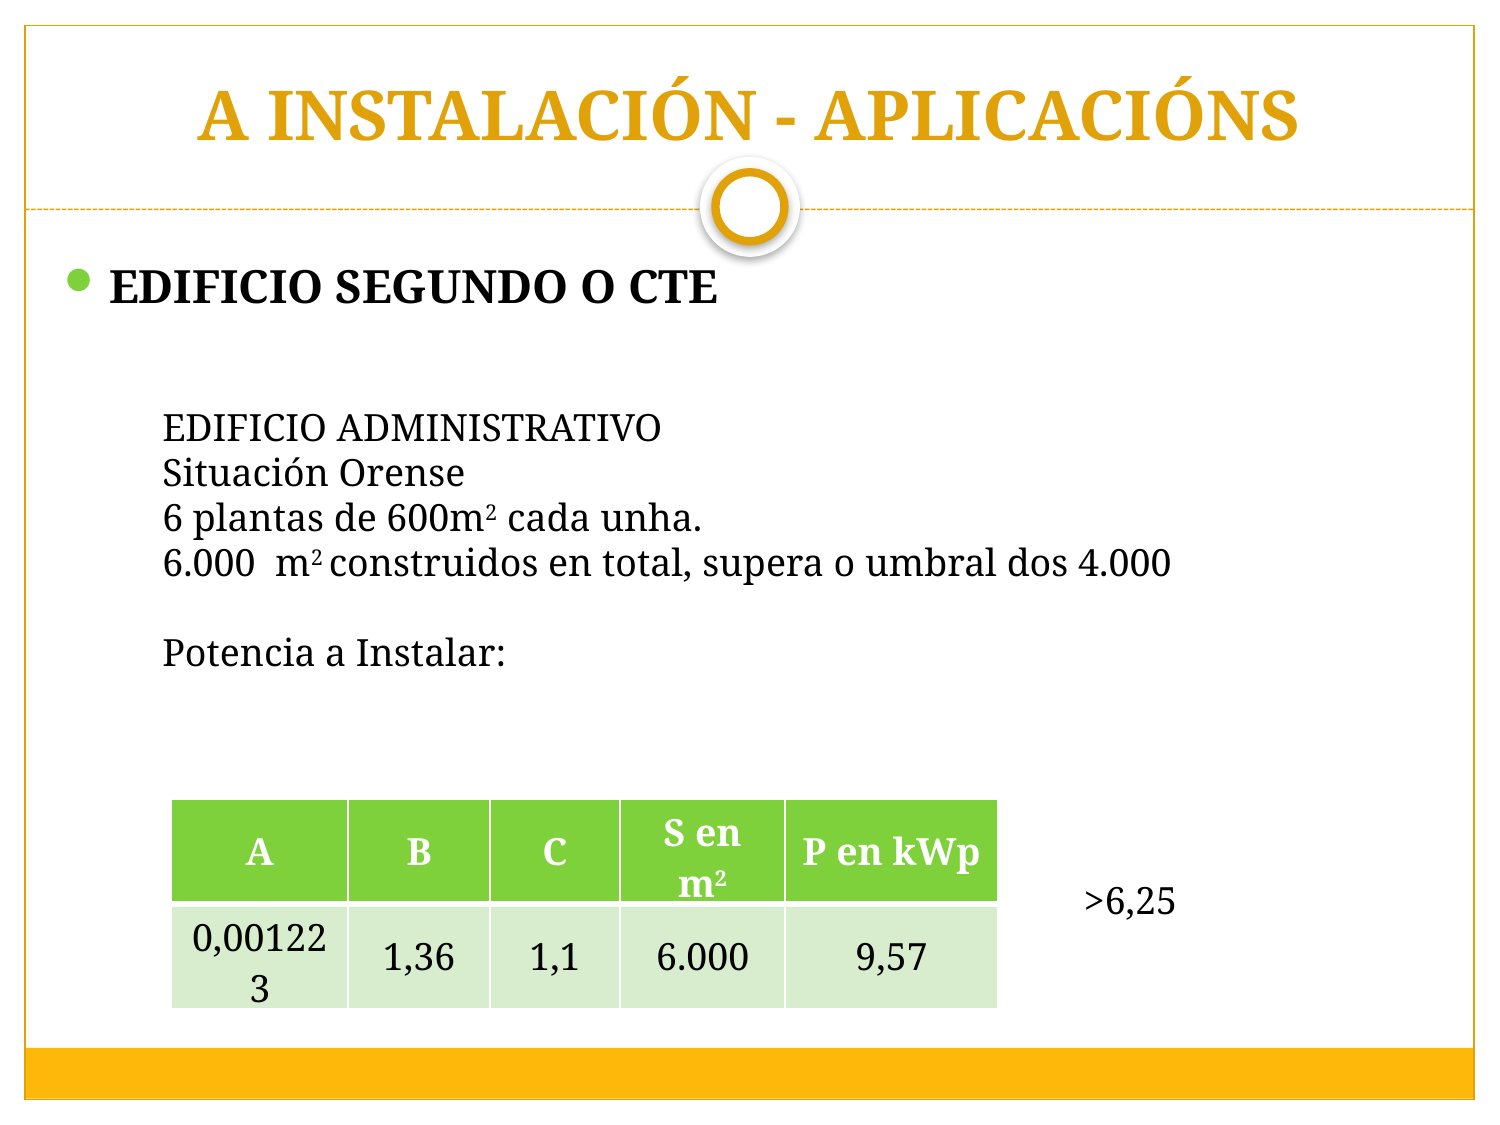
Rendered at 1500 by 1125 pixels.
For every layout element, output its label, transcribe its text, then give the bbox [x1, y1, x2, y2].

table_cell 1,1 [491, 907, 619, 1008]
title A INSTALACIÓN - APLICACIÓNS [49, 37, 1450, 162]
table_cell 9,57 [786, 907, 997, 1008]
text_box >6,25 [1068, 869, 1247, 930]
table_cell 0,001223 [172, 907, 347, 1008]
table_header B [349, 800, 489, 901]
table_header C [491, 800, 619, 901]
list EDIFICIO SEGUNDO O CTE [49, 250, 1445, 1001]
table_cell 6.000 [621, 907, 784, 1008]
table_header A [172, 800, 347, 901]
table_cell 1,36 [349, 907, 489, 1008]
table_header S en m2 [621, 800, 784, 901]
table_header P en kWp [786, 800, 997, 901]
